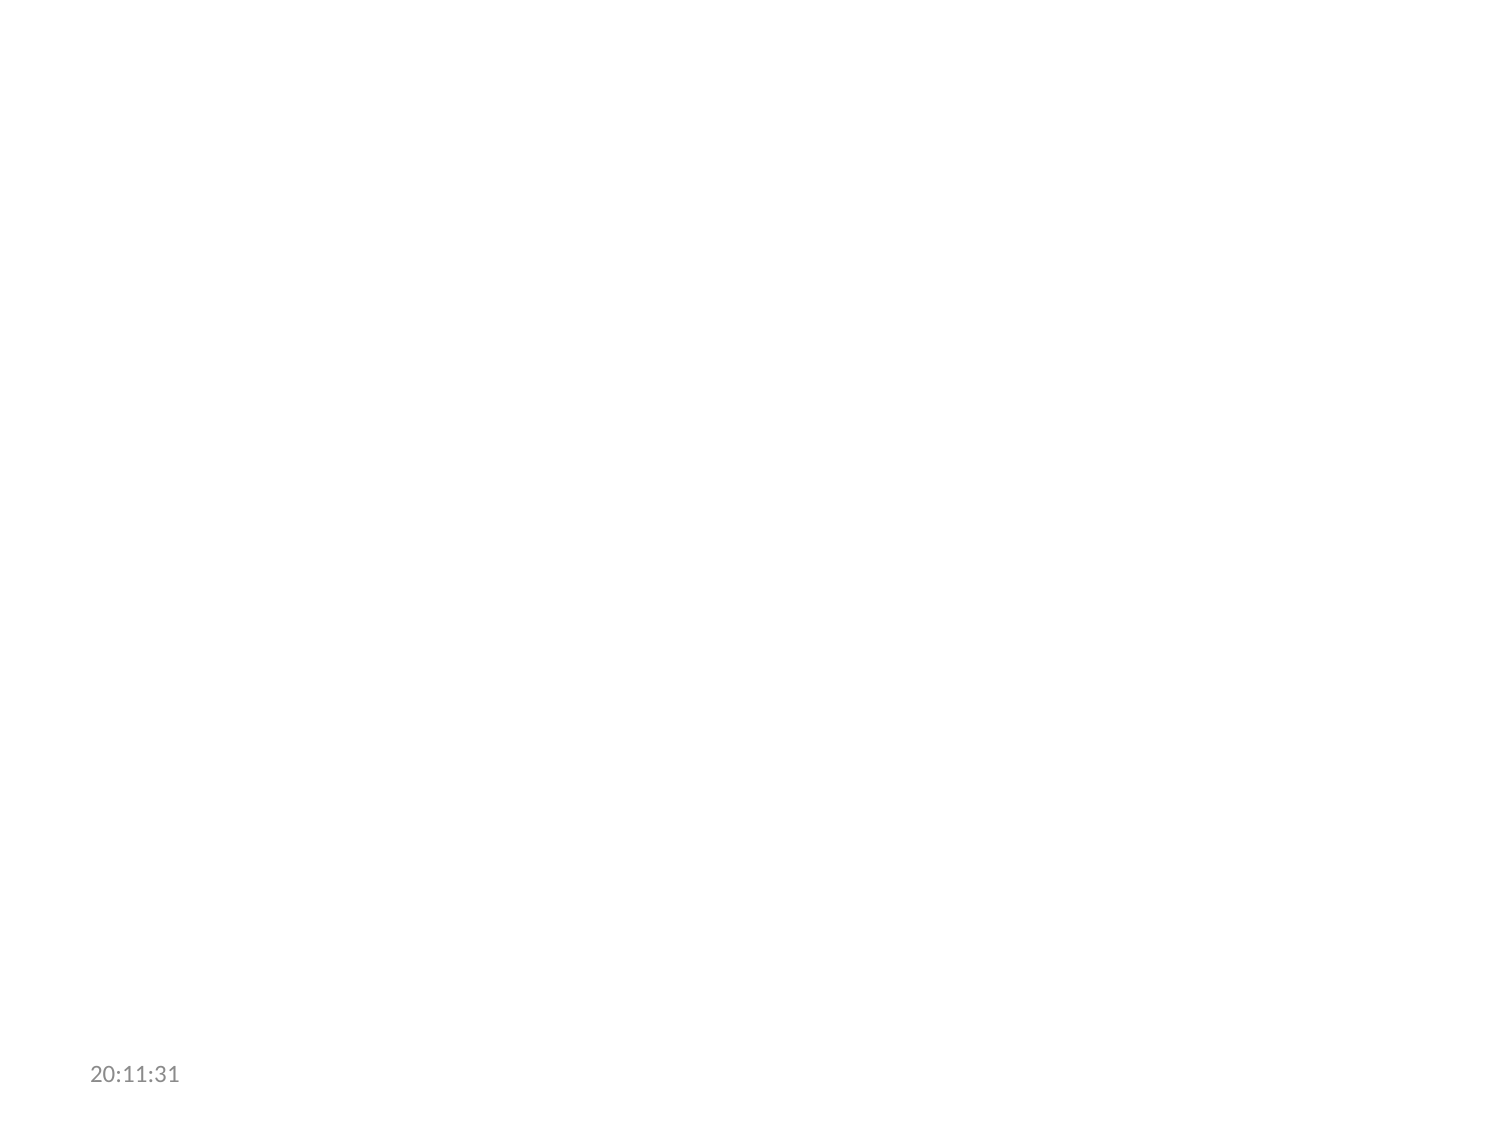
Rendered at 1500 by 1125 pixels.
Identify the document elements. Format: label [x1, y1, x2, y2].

slide_number [75, 1042, 425, 1103]
